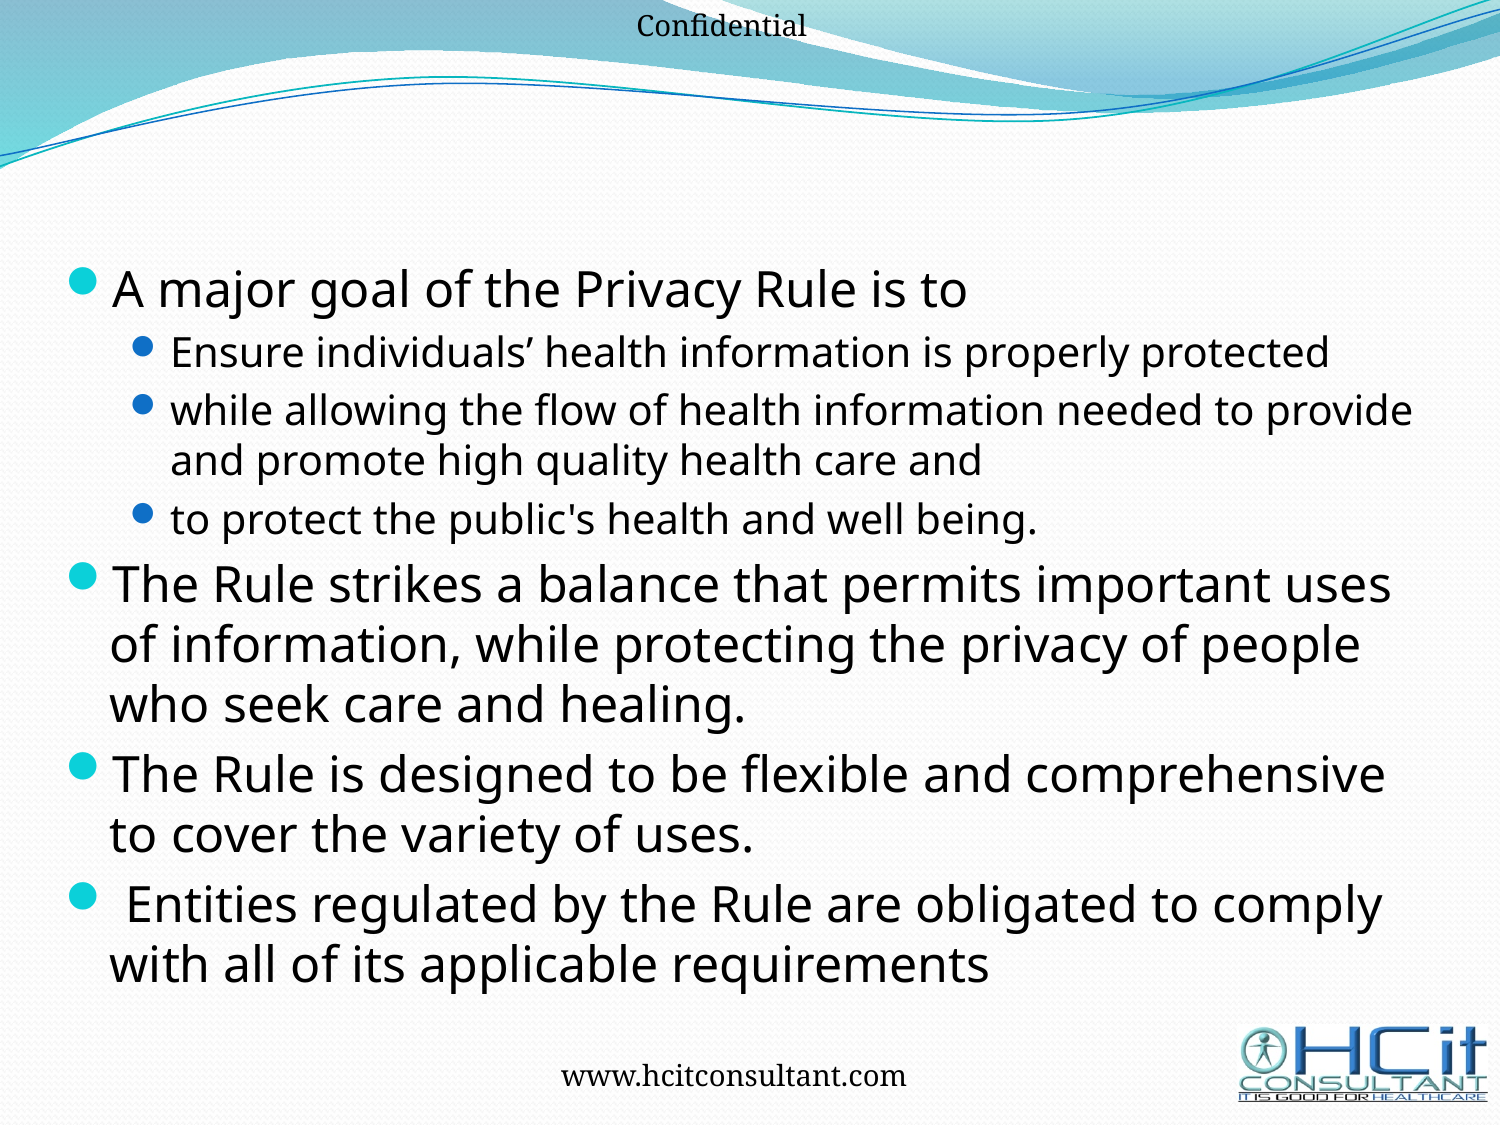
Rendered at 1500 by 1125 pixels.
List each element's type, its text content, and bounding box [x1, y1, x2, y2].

slide_number 13 [1299, 1042, 1425, 1103]
list A major goal of the Privacy Rule is to Ensure individuals’ health information is properly protected while allowing the flow of health information needed to provide and promote high quality health care and to protect the public's health and well being. The Rule strikes a balance that permits important uses of information, while protecting the privacy of people who seek care and healing. The Rule is designed to be flexible and comprehensive to cover the variety of uses. Entities regulated by the Rule are obligated to comply with all of its applicable requirements [49, 249, 1463, 1038]
picture [1237, 1024, 1488, 1104]
